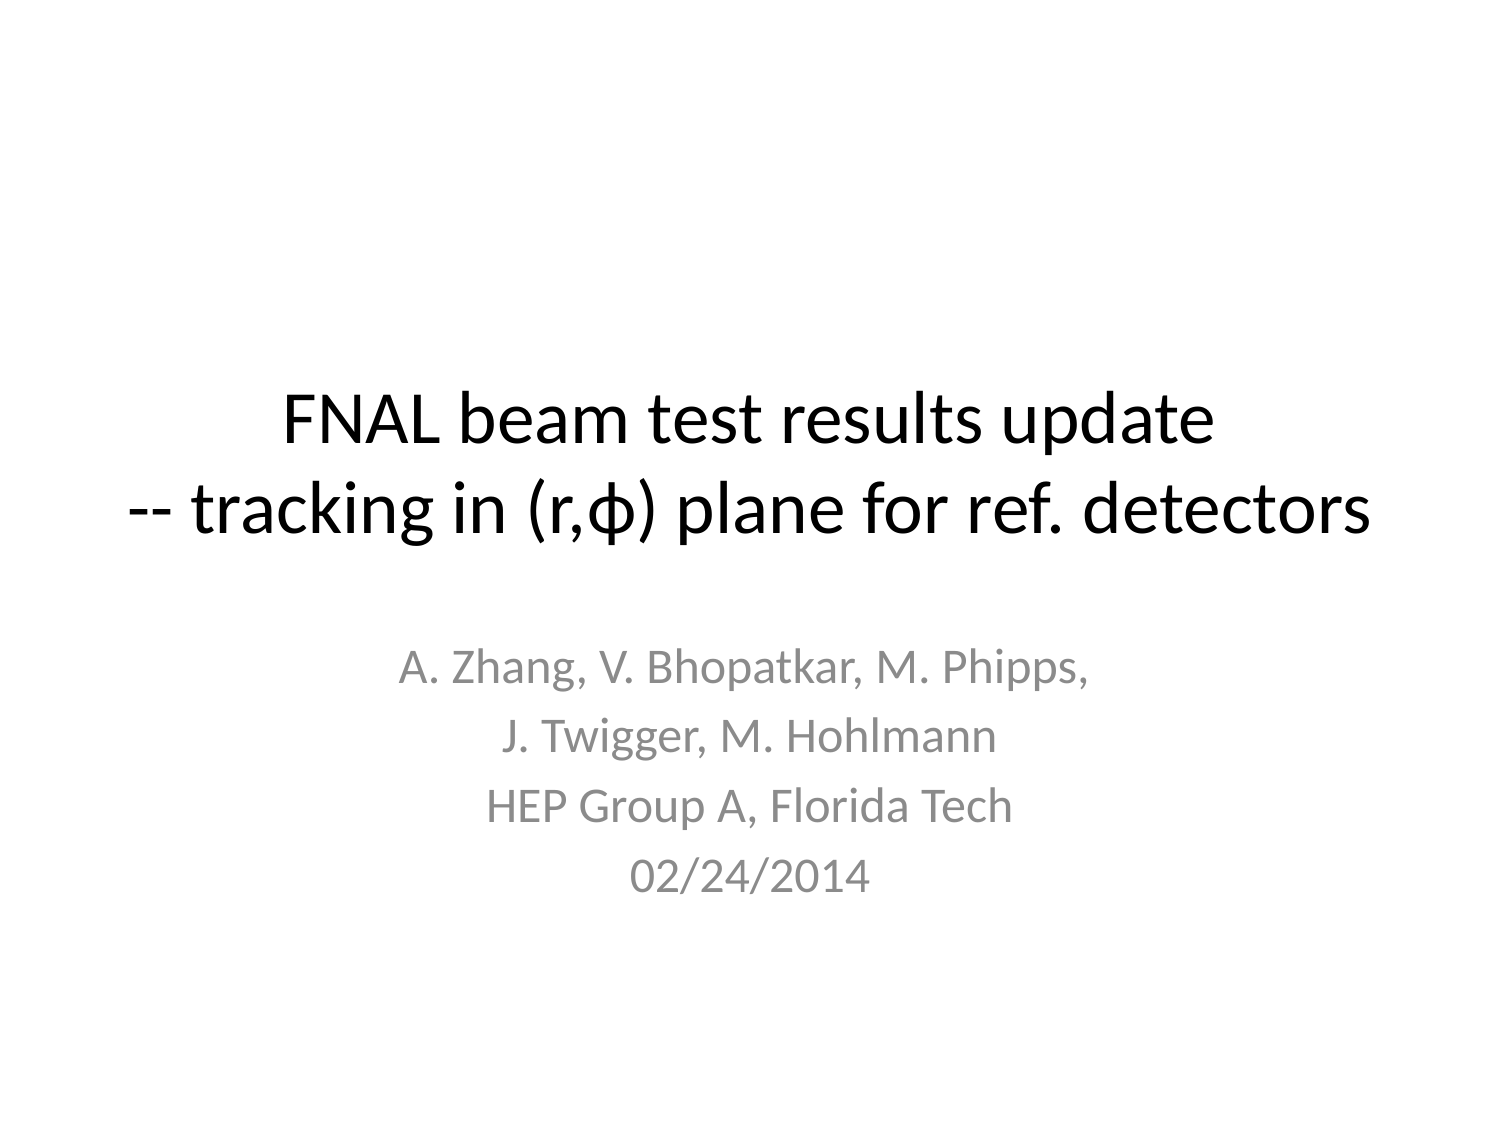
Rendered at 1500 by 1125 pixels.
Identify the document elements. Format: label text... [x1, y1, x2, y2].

subtitle A. Zhang, V. Bhopatkar, M. Phipps, J. Twigger, M. Hohlmann HEP Group A, Florida Tech 02/24/2014 [225, 625, 1275, 913]
title FNAL beam test results update -- tracking in (r,ϕ) plane for ref. detectors [112, 337, 1388, 579]
